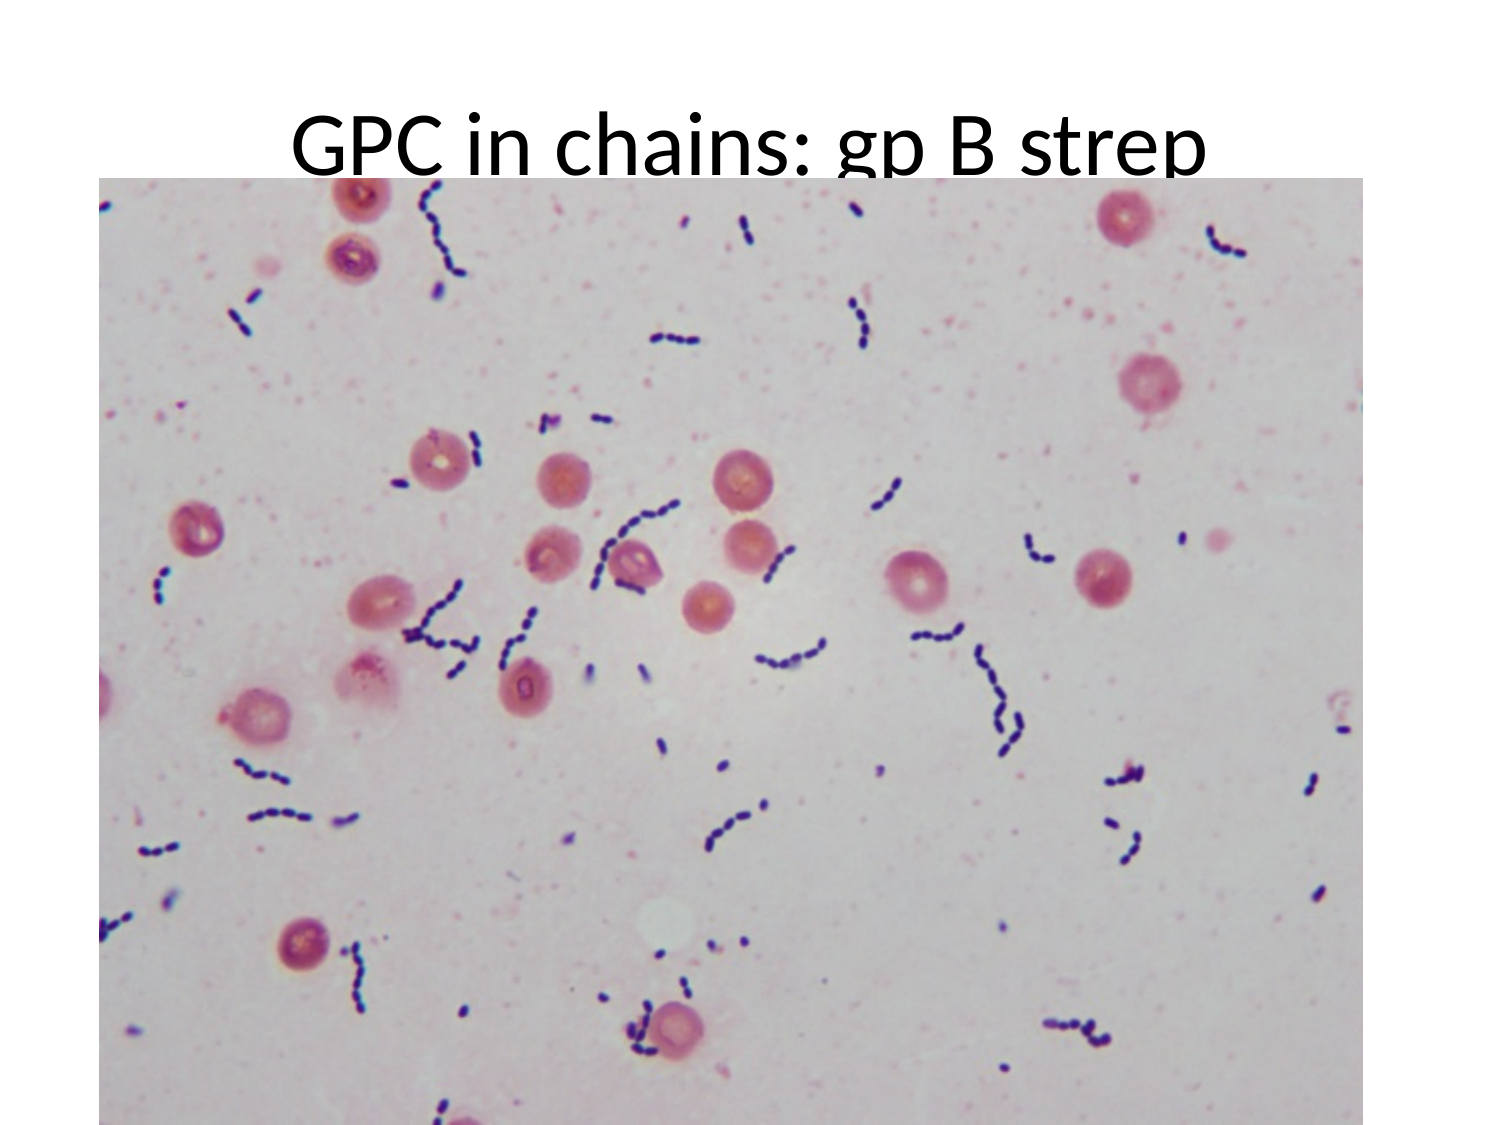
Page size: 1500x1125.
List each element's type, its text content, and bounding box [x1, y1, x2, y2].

title GPC in chains: gp B strep [75, 45, 1425, 233]
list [99, 177, 1363, 1125]
